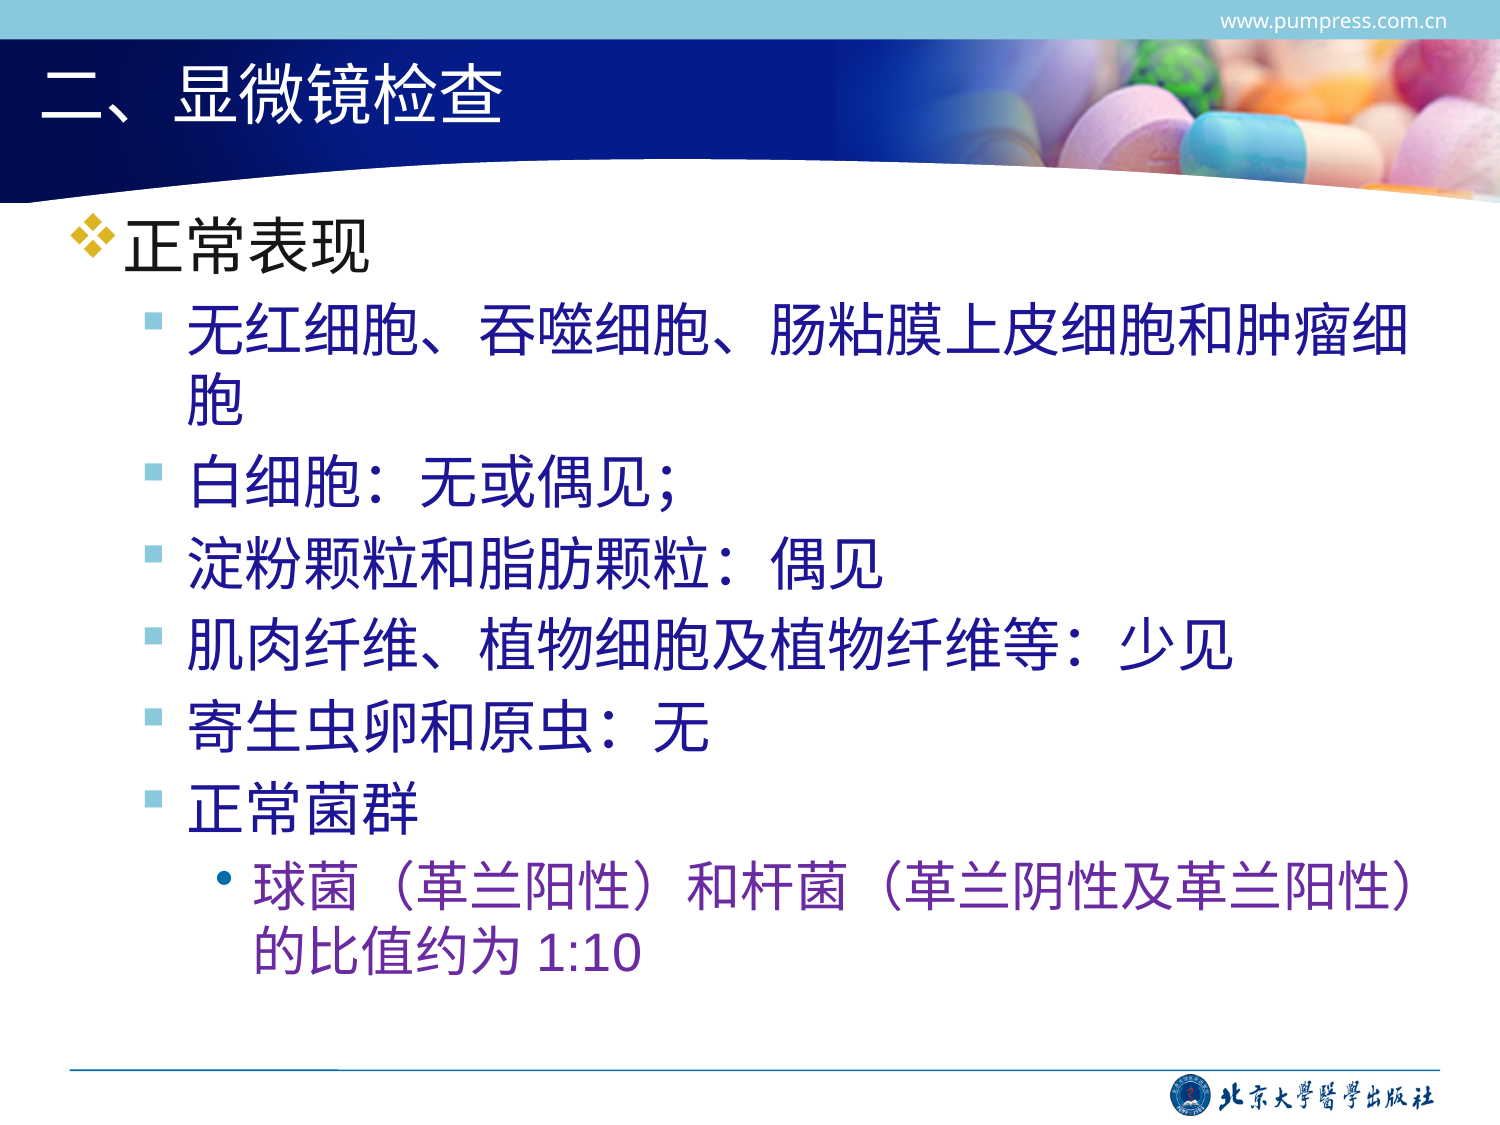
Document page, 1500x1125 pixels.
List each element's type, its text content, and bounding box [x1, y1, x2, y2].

picture [0, 40, 1500, 203]
slide_number www.pumpress.com.cn [1024, 0, 1463, 38]
title 二、显微镜检查 [23, 46, 1349, 140]
list 正常表现 无红细胞、吞噬细胞、肠粘膜上皮细胞和肿瘤细胞 白细胞：无或偶见； 淀粉颗粒和脂肪颗粒：偶见 肌肉纤维、植物细胞及植物纤维等：少见 寄生虫卵和原虫：无 正常菌群 球菌（革兰阳性）和杆菌（革兰阴性及革兰阳性）的比值约为1:10 [49, 198, 1463, 1026]
picture [1170, 1074, 1436, 1118]
